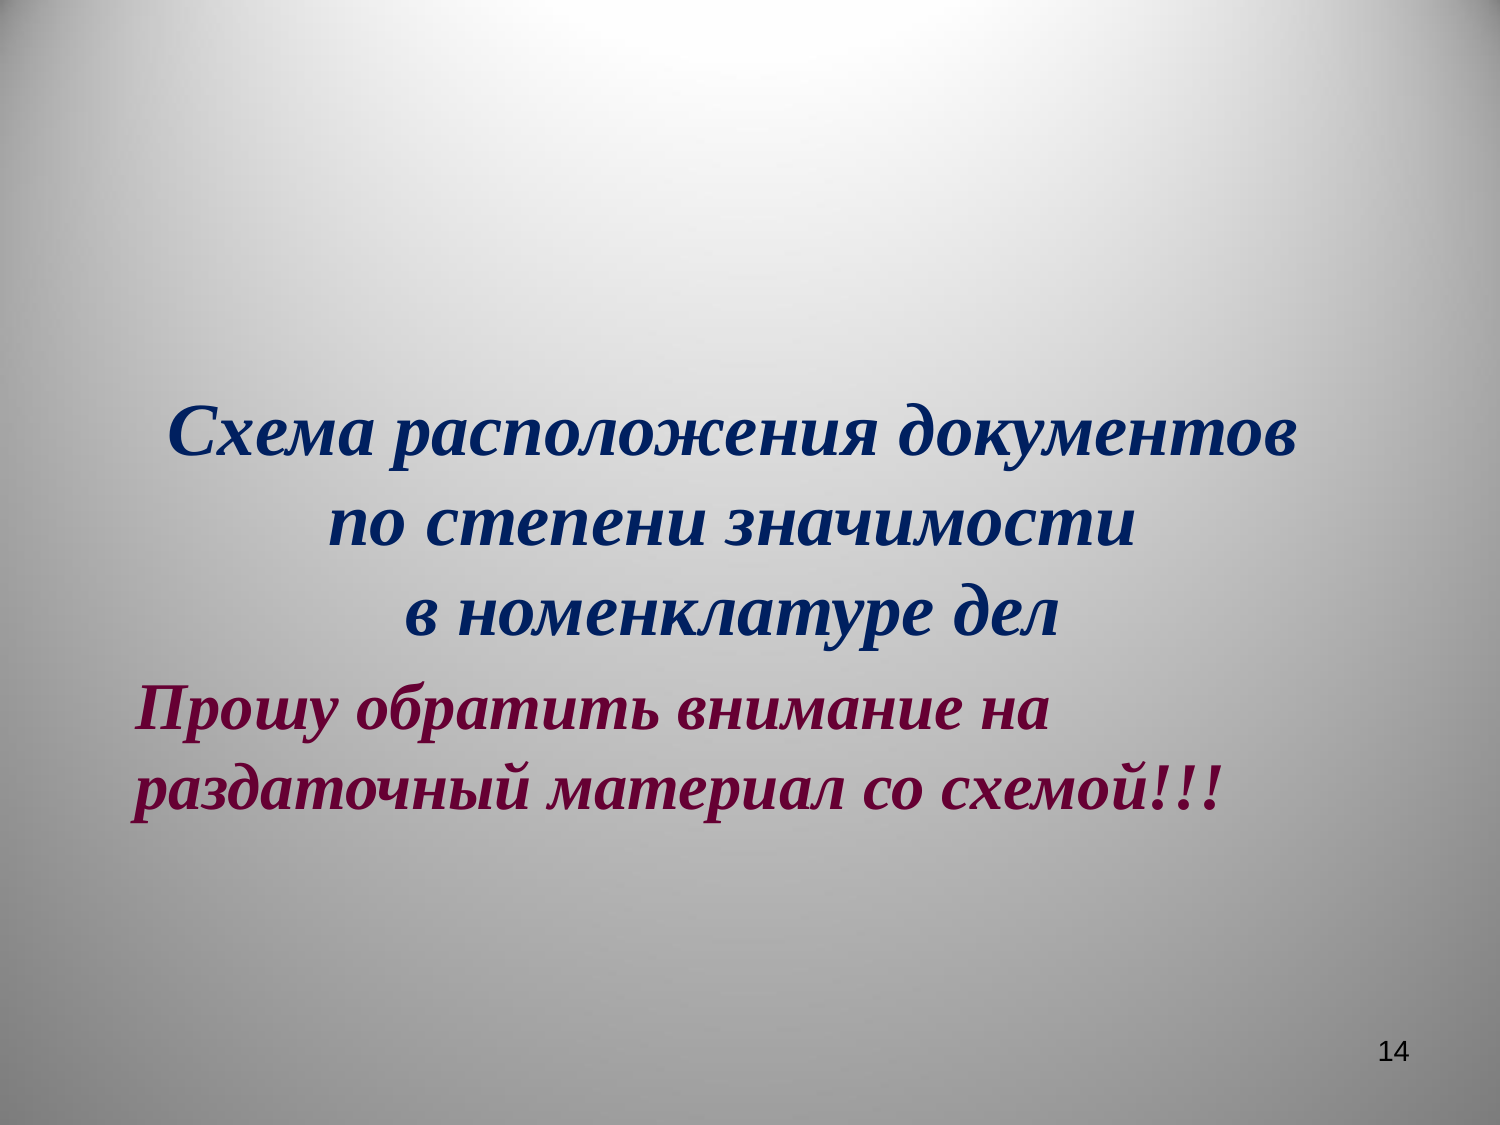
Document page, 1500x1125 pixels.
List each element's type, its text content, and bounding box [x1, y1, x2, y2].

slide_number 14 [1074, 1024, 1426, 1103]
picture [0, 0, 1500, 1125]
text_box Прошу обратить внимание на раздаточный материал со схемой!!! [120, 655, 1434, 831]
text_box Схема расположения документов по степени значимости в номенклатуре дел [76, 373, 1390, 659]
